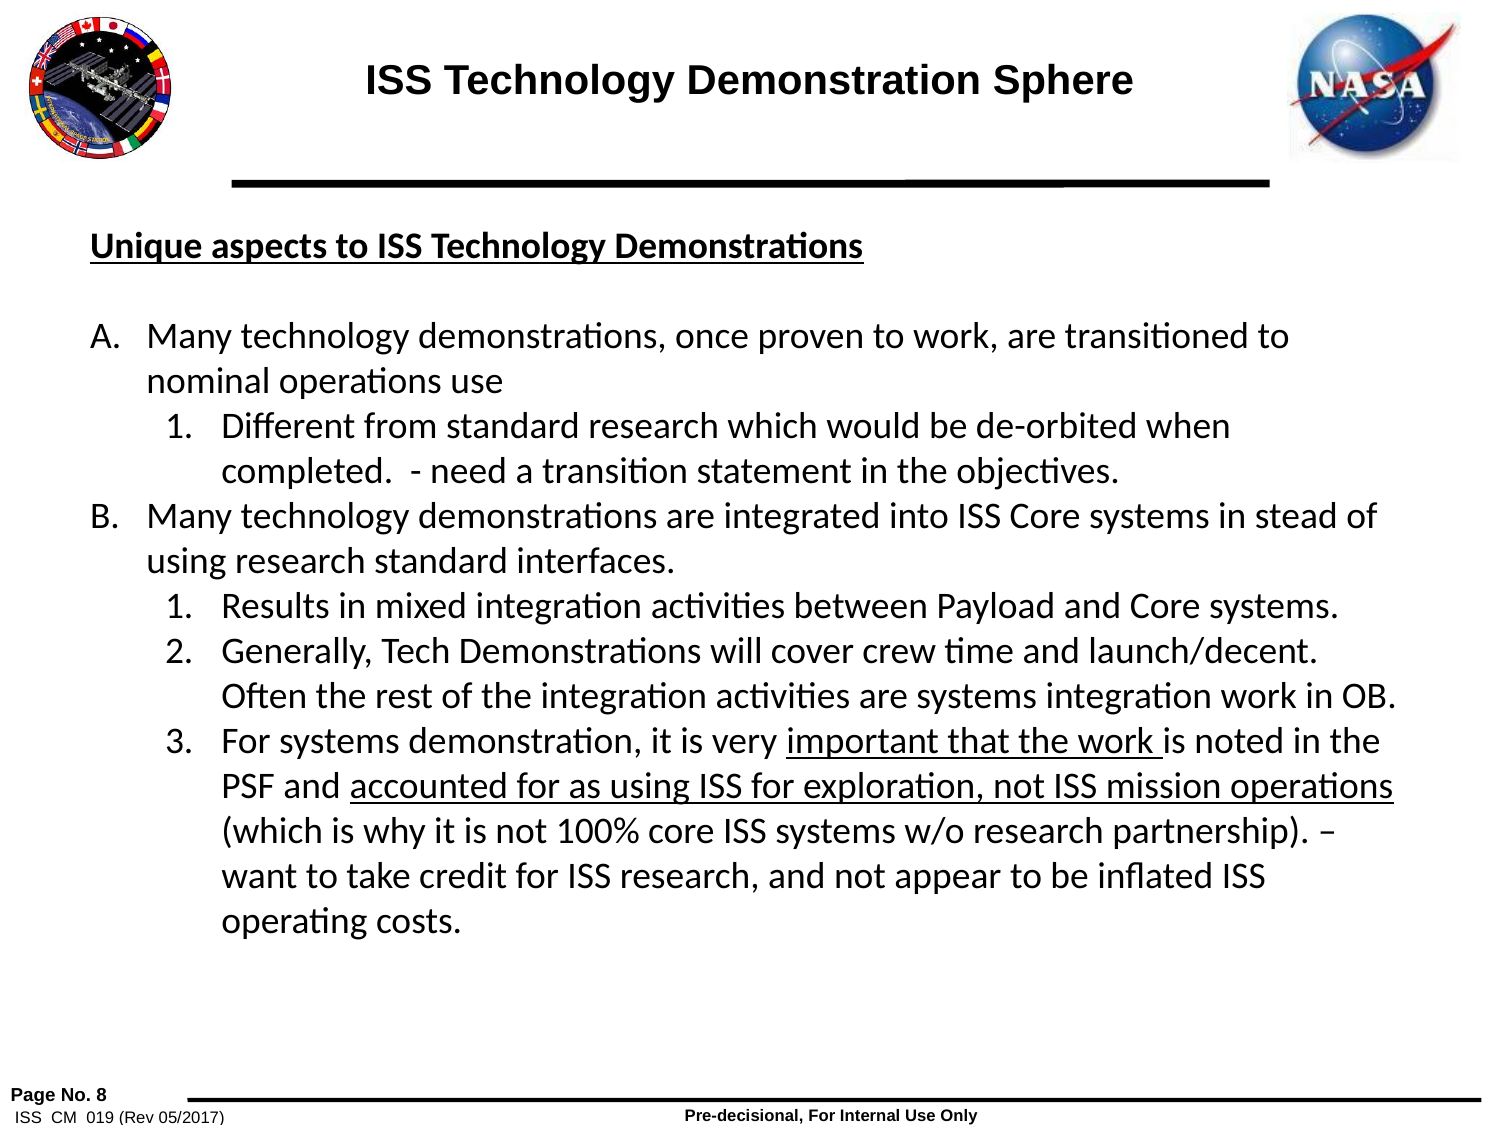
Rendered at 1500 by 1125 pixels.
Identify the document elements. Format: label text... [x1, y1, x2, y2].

picture [1287, 12, 1461, 163]
list Unique aspects to ISS Technology Demonstrations Many technology demonstrations, once proven to work, are transitioned to nominal operations use Different from standard research which would be de-orbited when completed. - need a transition statement in the objectives. Many technology demonstrations are integrated into ISS Core systems in stead of using research standard interfaces. Results in mixed integration activities between Payload and Core systems. Generally, Tech Demonstrations will cover crew time and launch/decent. Often the rest of the integration activities are systems integration work in OB. For systems demonstration, it is very important that the work is noted in the PSF and accounted for as using ISS for exploration, not ISS mission operations (which is why it is not 100% core ISS systems w/o research partnership). – want to take credit for ISS research, and not appear to be inflated ISS operating costs. [75, 214, 1425, 957]
picture [24, 12, 175, 163]
title ISS Technology Demonstration Sphere [75, 45, 1425, 214]
